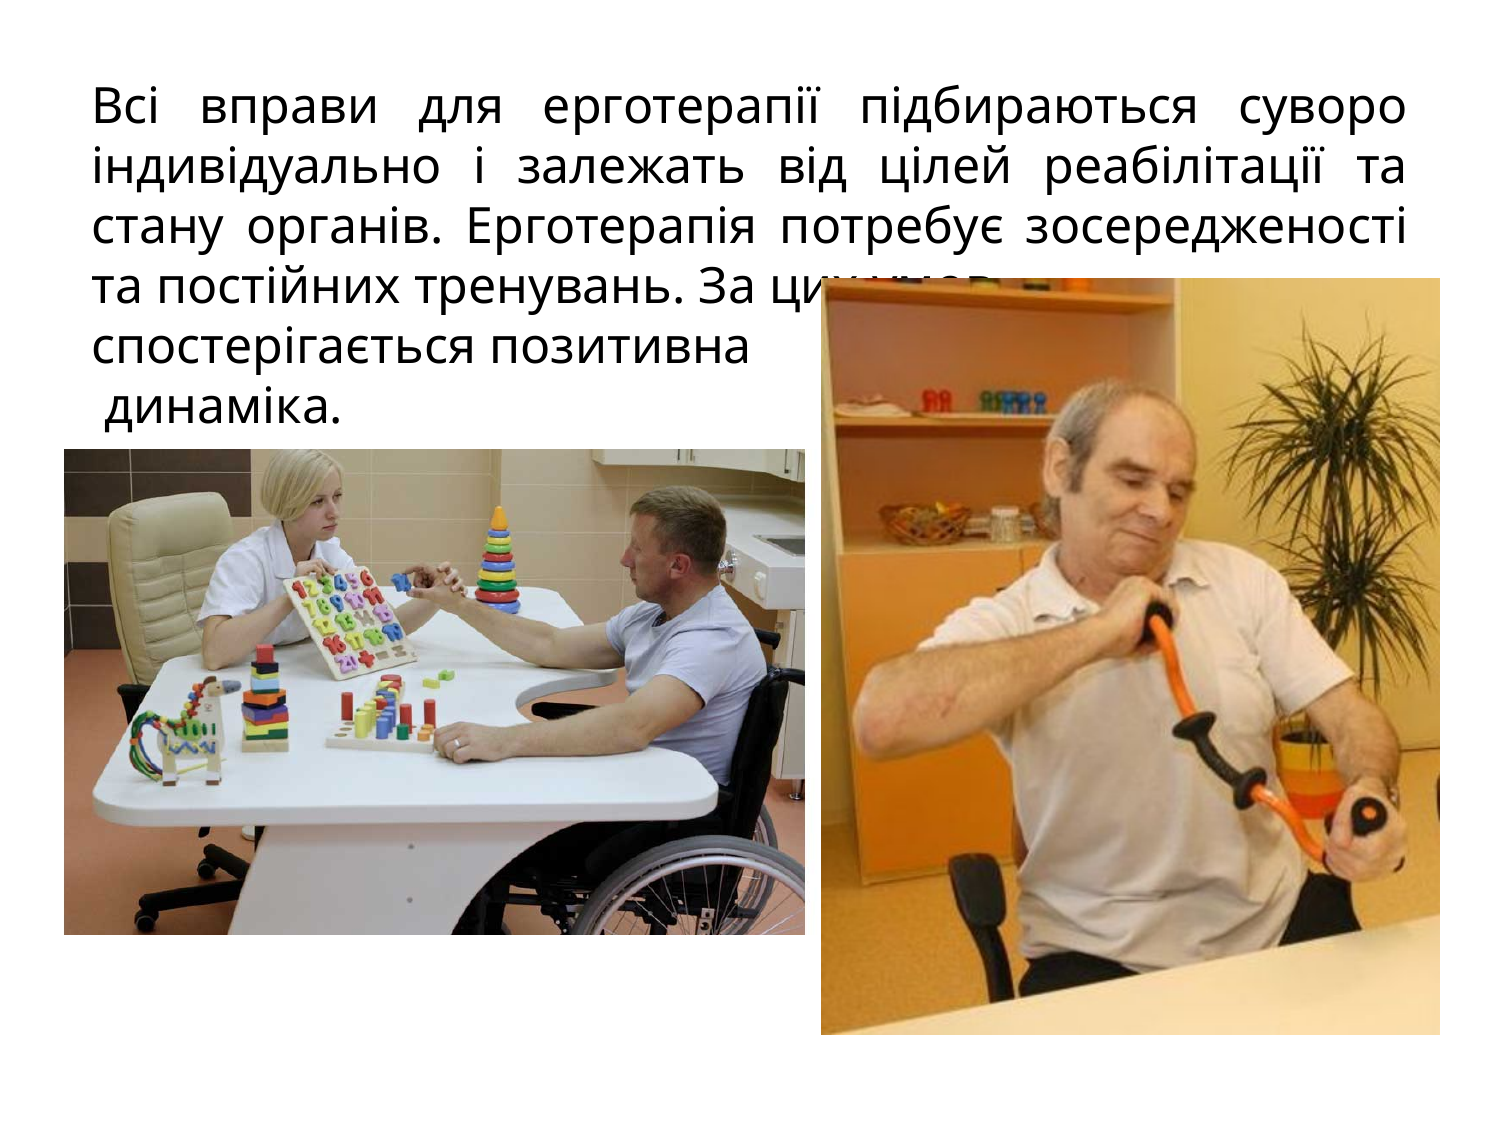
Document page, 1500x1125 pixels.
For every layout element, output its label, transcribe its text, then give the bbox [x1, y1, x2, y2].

picture [50, 449, 820, 935]
picture [821, 278, 1440, 1035]
text_box Всі вправи для ерготерапії підбираються суворо індивідуально і залежать від цілей реабілітації та стану органів. Ерготерапія потребує зосередженості та постійних тренувань. За цих умов спостерігається позитивна динаміка. [76, 66, 1424, 442]
